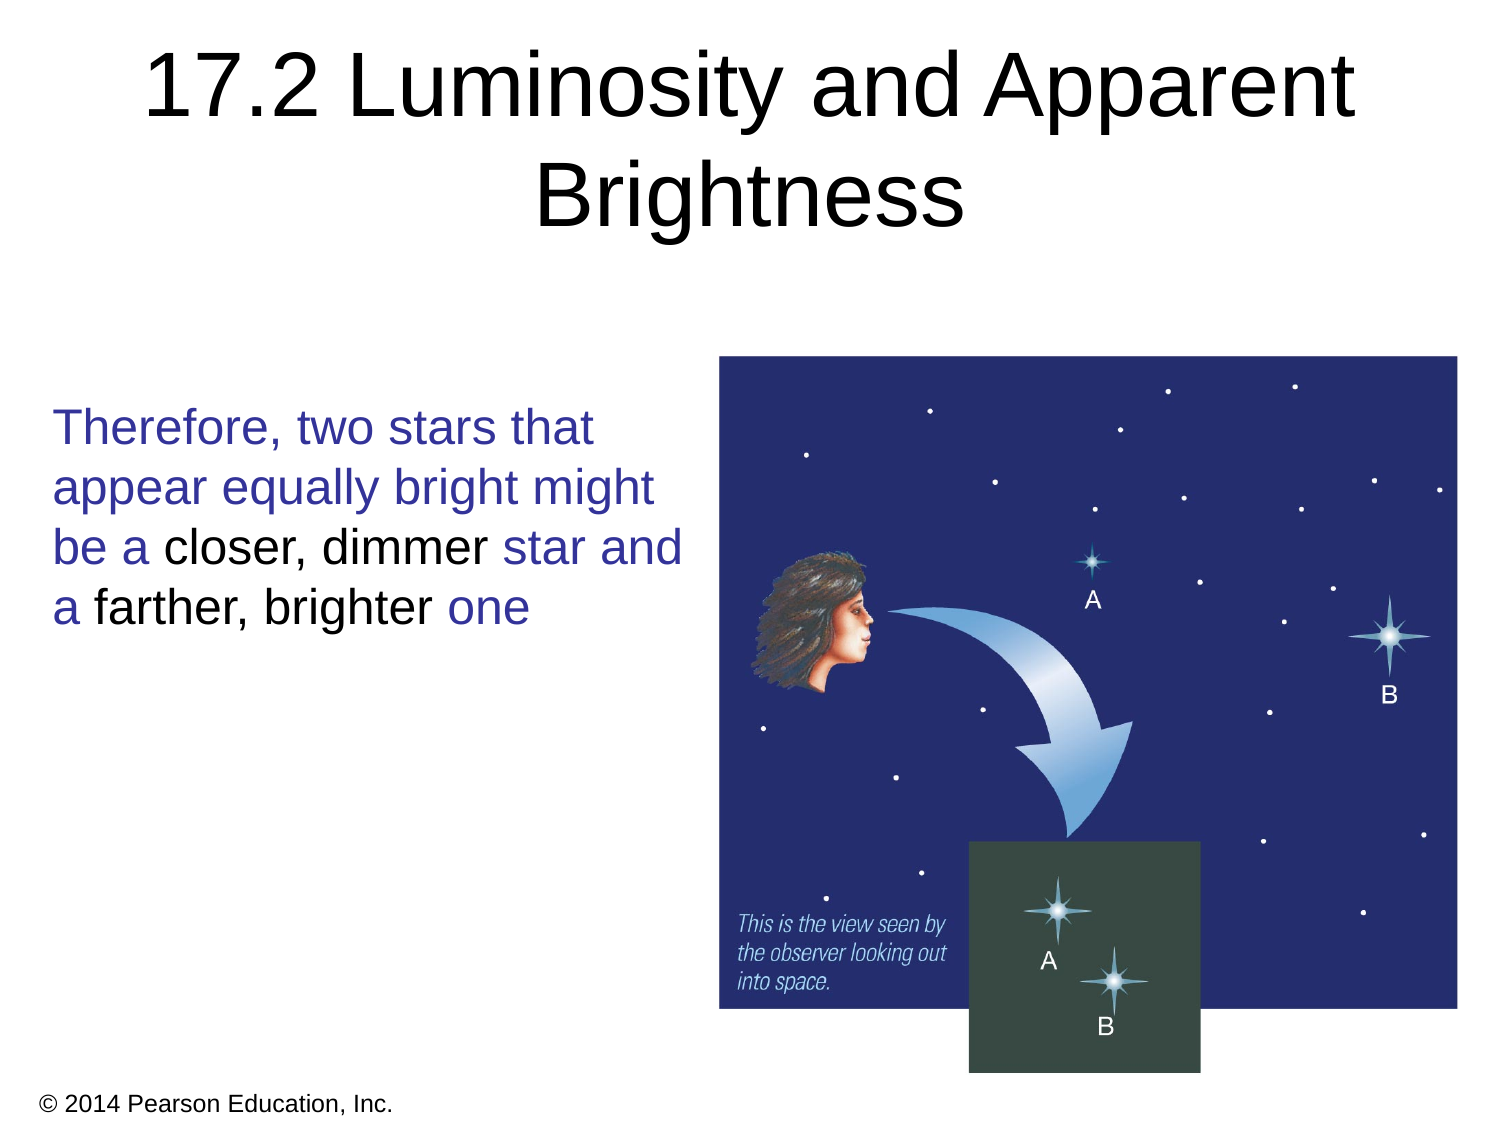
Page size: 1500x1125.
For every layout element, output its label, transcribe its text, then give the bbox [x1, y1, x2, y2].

title 17.2 Luminosity and Apparent Brightness [75, 22, 1425, 248]
picture [712, 349, 1464, 1075]
text_box Therefore, two stars that appear equally bright might be a closer, dimmer star and a farther, brighter one [37, 387, 707, 643]
